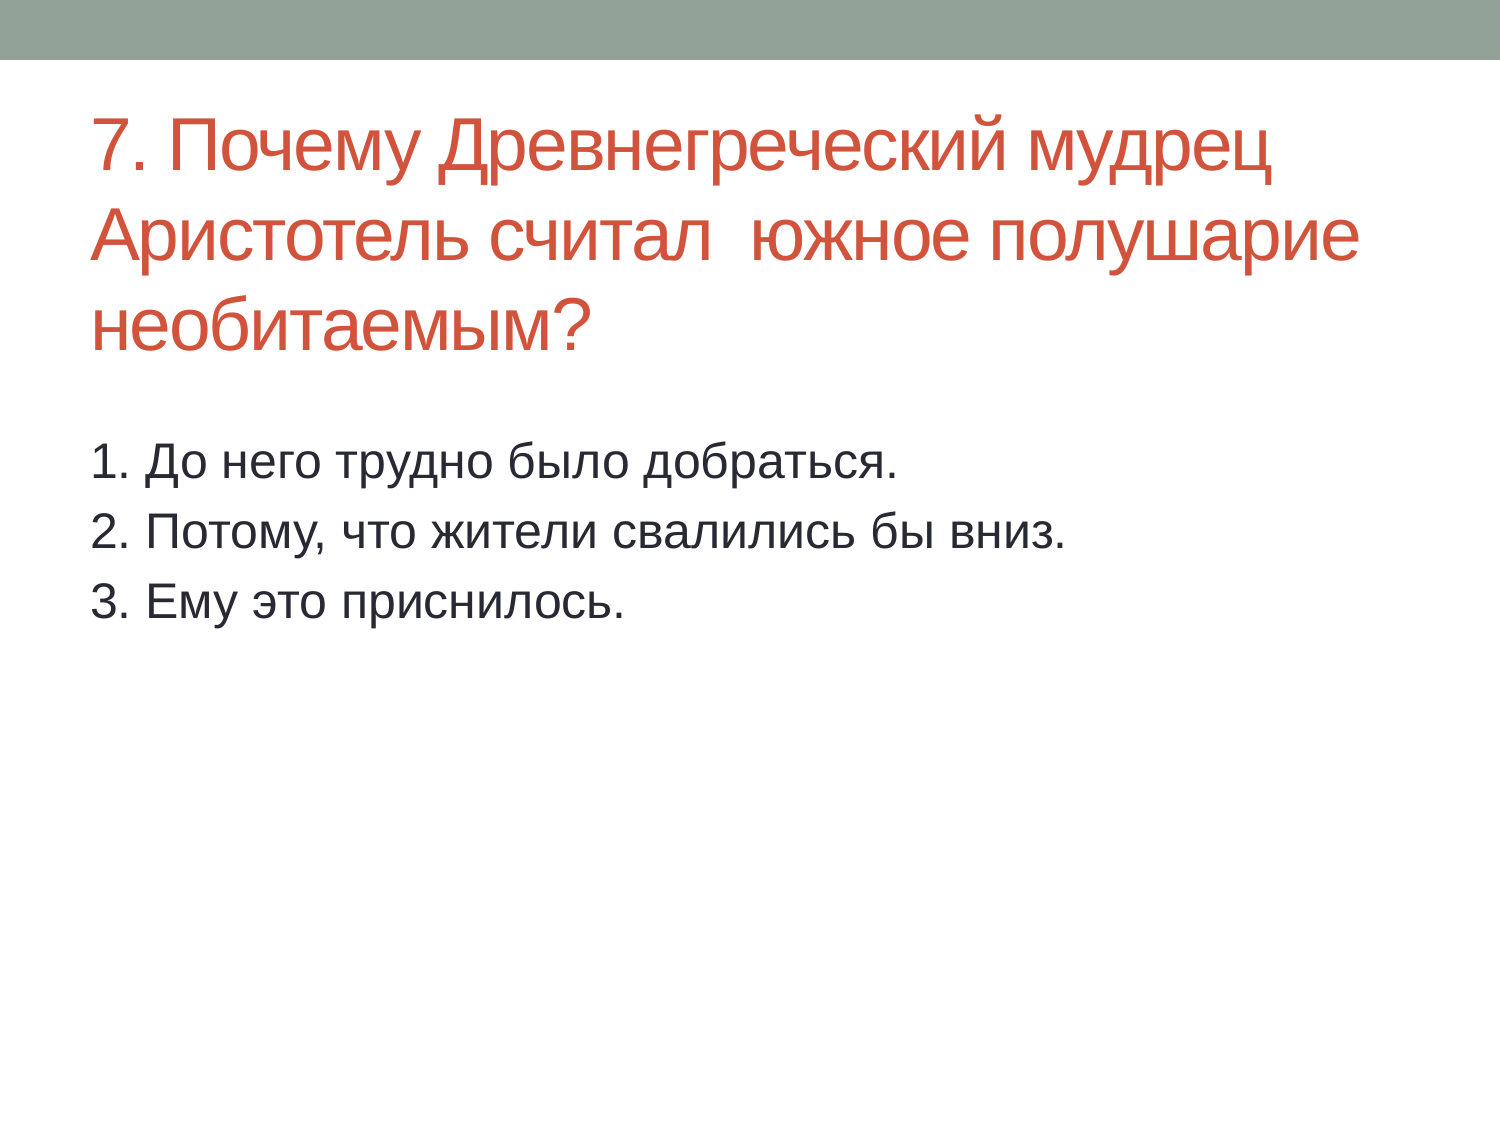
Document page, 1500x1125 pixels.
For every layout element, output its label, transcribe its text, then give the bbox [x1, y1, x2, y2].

list 1. До него трудно было добраться. 2. Потому, что жители свалились бы вниз. 3. Ему это приснилось. [75, 420, 1425, 1063]
title 7. Почему Древнегреческий мудрец Аристотель считал южное полушарие необитаемым? [75, 87, 1425, 374]
